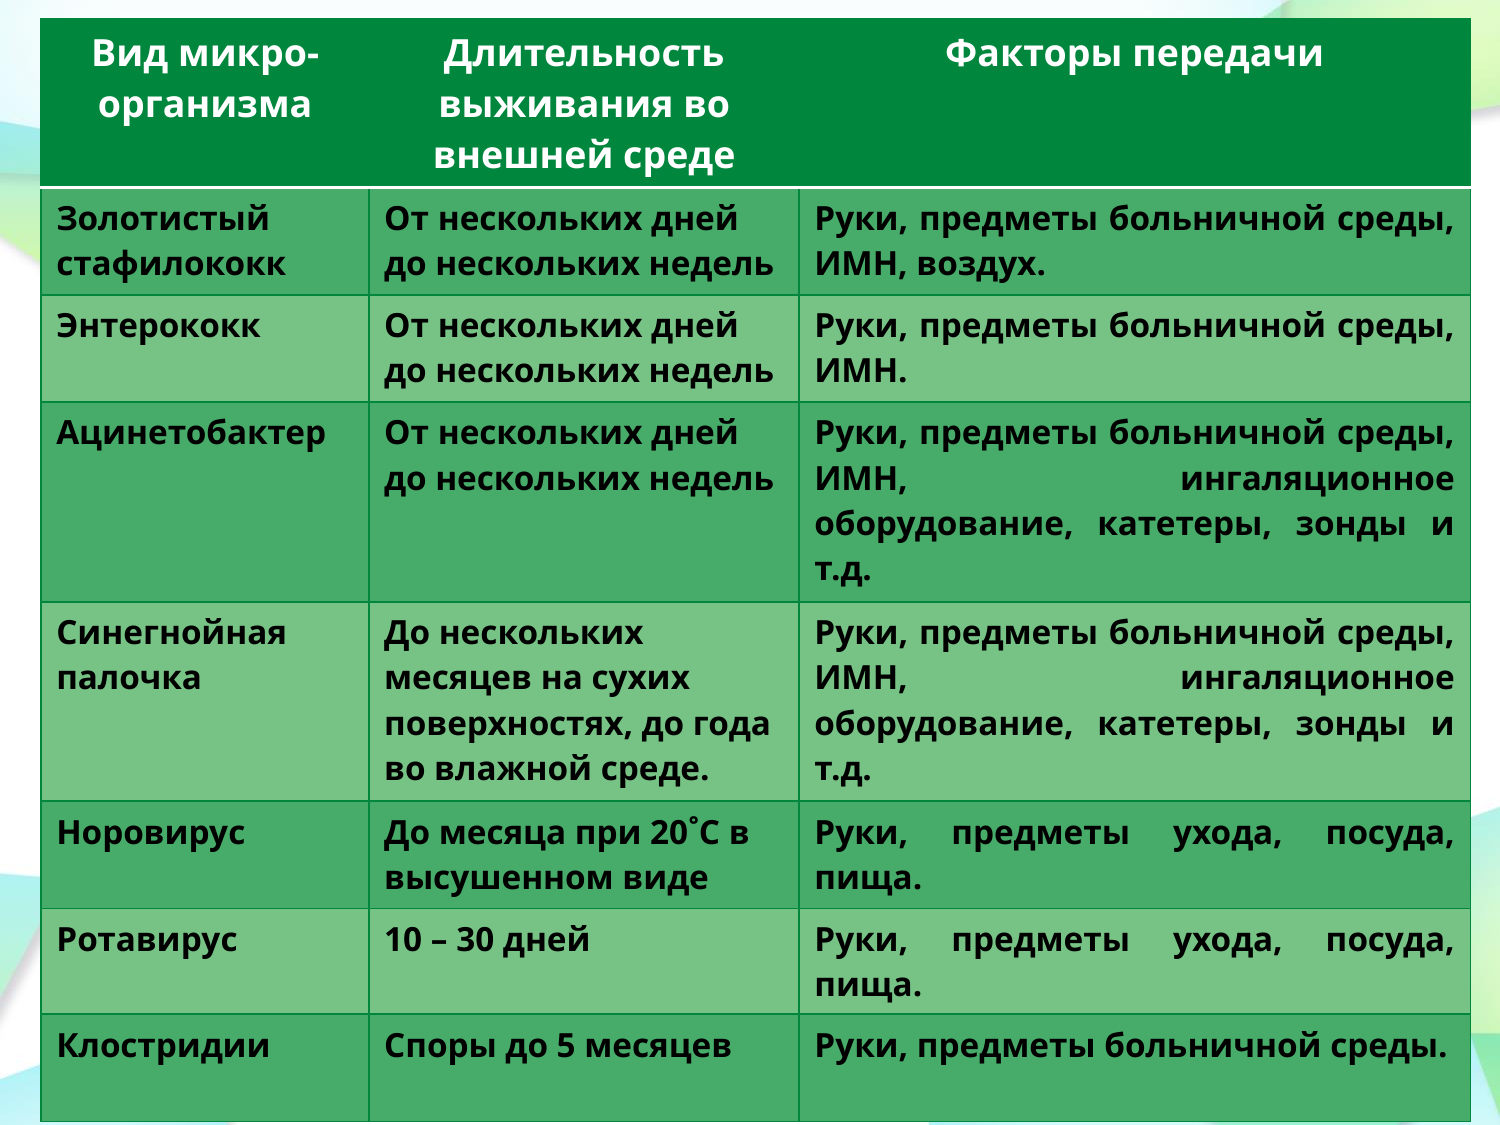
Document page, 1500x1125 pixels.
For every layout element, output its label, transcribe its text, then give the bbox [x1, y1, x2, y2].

table_cell 10 – 30 дней [370, 909, 798, 1013]
table_cell Норовирус [42, 802, 368, 908]
table_cell До месяца при 20˚С в высушенном виде [370, 802, 798, 908]
table_cell До нескольких месяцев на сухих поверхностях, до года во влажной среде. [370, 603, 798, 800]
table_cell Споры до 5 месяцев [370, 1015, 798, 1121]
table_cell Ацинетобактер [42, 403, 368, 601]
table_cell Руки, предметы ухода, посуда, пища. [800, 909, 1470, 1013]
table_cell Руки, предметы больничной среды. [800, 1015, 1470, 1121]
table_cell От нескольких дней до нескольких недель [370, 296, 798, 401]
table_header Длительность выживания во внешней среде [370, 20, 798, 186]
table_cell Руки, предметы ухода, посуда, пища. [800, 802, 1470, 908]
table_cell Клостридии [42, 1015, 368, 1121]
table_cell Энтерококк [42, 296, 368, 401]
picture [0, 0, 1500, 1125]
table_cell Руки, предметы больничной среды, ИМН, ингаляционное оборудование, катетеры, зонды и т.д. [800, 403, 1470, 601]
table_cell От нескольких дней до нескольких недель [370, 189, 798, 294]
table_cell От нескольких дней до нескольких недель [370, 403, 798, 601]
table_cell Ротавирус [42, 909, 368, 1013]
table_cell Золотистый стафилококк [42, 189, 368, 294]
table_cell Синегнойная палочка [42, 603, 368, 800]
table_cell Руки, предметы больничной среды, ИМН, ингаляционное оборудование, катетеры, зонды и т.д. [800, 603, 1470, 800]
table_cell Руки, предметы больничной среды, ИМН, воздух. [800, 189, 1470, 294]
table_header Факторы передачи [800, 20, 1470, 186]
table_header Вид микро-организма [42, 20, 368, 186]
table_cell Руки, предметы больничной среды, ИМН. [800, 296, 1470, 401]
